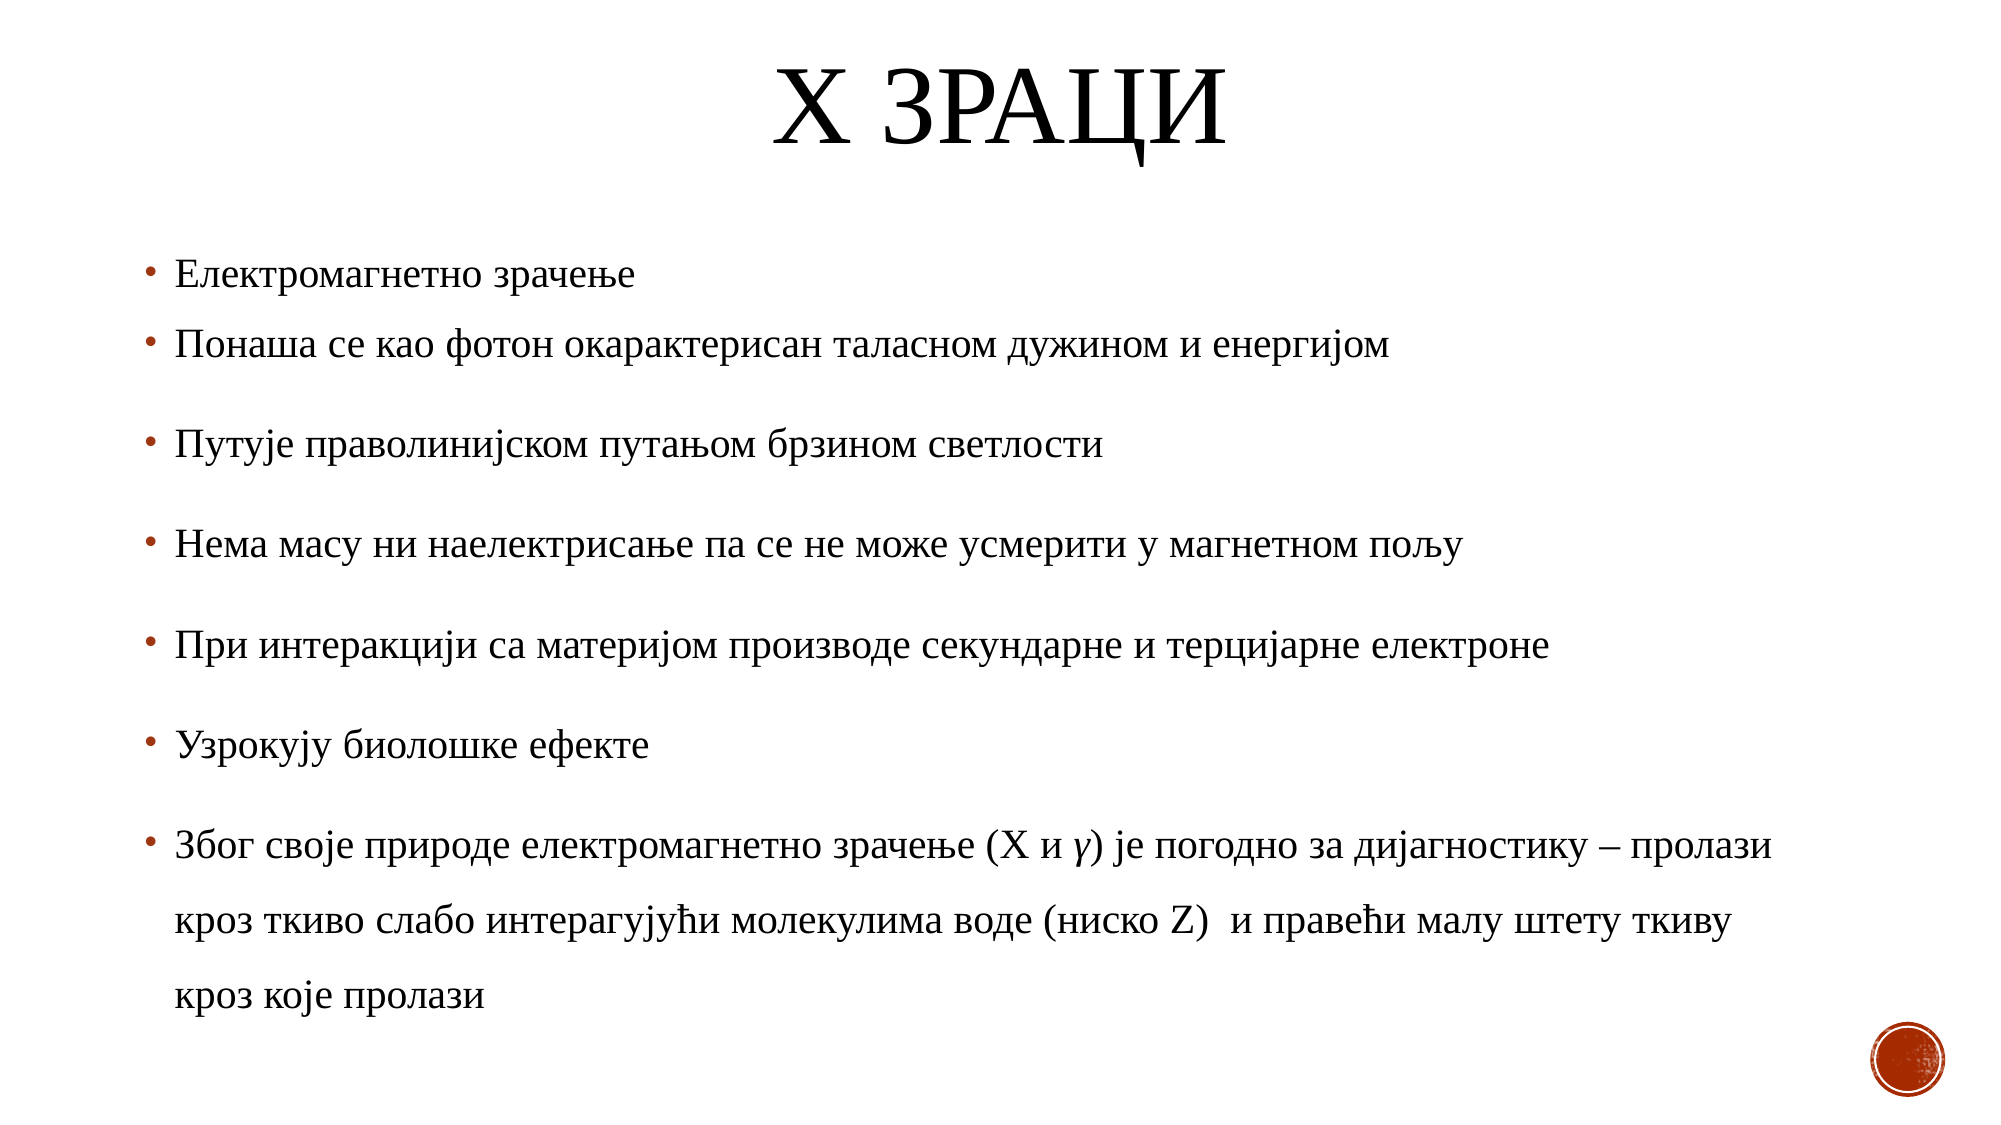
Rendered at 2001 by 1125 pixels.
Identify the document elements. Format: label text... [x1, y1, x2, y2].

title Х зраци [324, 30, 1675, 183]
list Електромагнетно зрачење Понаша се као фотон oкарактерисан таласном дужином и енергијом Путује праволинијском путањом брзином светлости Нема масу ни наелектрисање па се не може усмерити у магнетном пољу При интеракцији са материјом производе секундарне и терцијарне електроне Узрокују биолошке ефекте Због своје природе електромагнетно зрачење (X и γ) је погодно за дијагностику – пролази кроз ткиво слабо интерагујући молекулима воде (ниско Z) и правећи малу штету ткиву кроз које пролази [129, 243, 1819, 1038]
